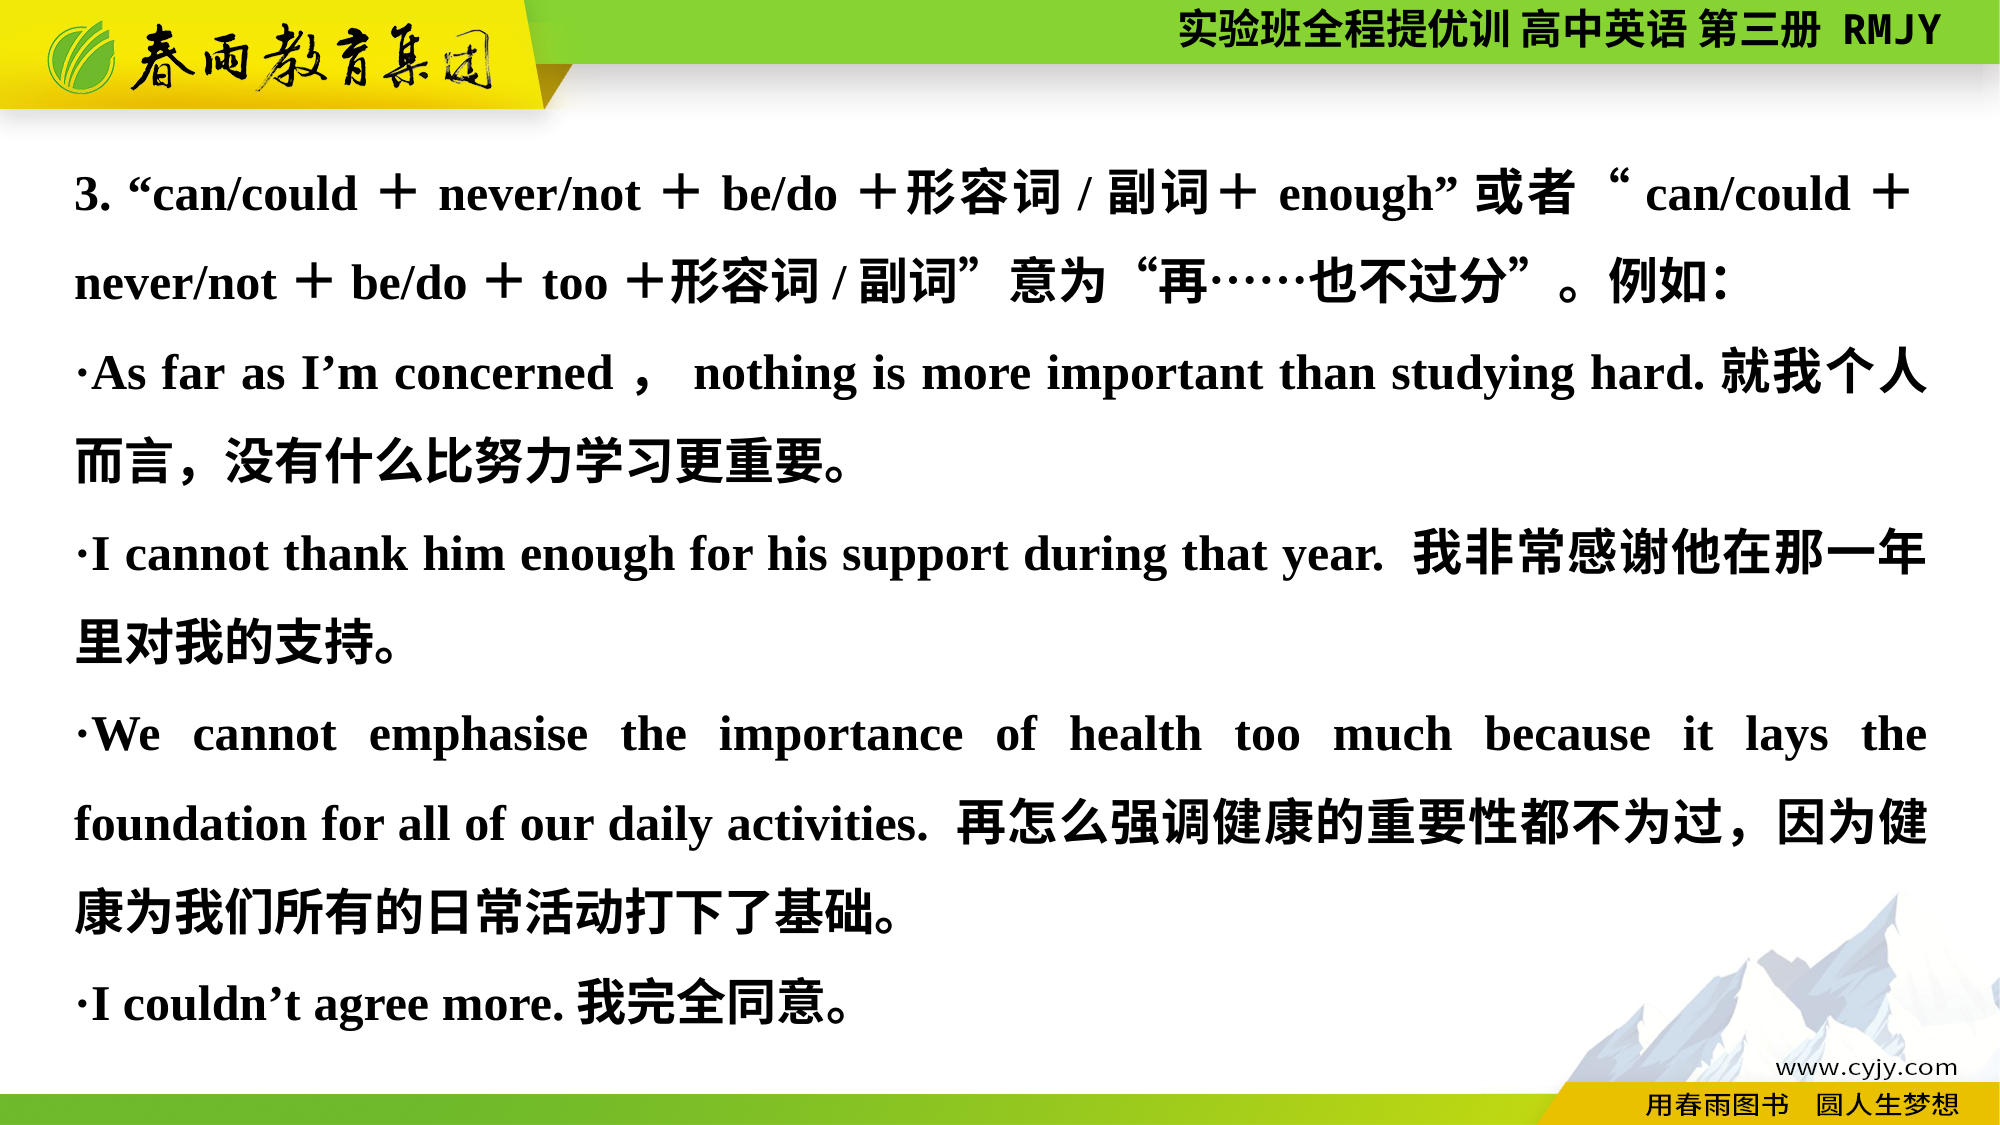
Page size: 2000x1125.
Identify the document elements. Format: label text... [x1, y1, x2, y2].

picture [0, 0, 2000, 1125]
list 3. “can/could＋never/not＋be/do＋形容词/副词＋enough”或者“can/could＋never/not＋be/do＋too＋形容词/副词”意为“再……也不过分”。例如： ·As far as I’m concerned，nothing is more important than studying hard.就我个人而言，没有什么比努力学习更重要。 ·I cannot thank him enough for his support during that year. 我非常感谢他在那一年里对我的支持。 ·We cannot emphasise the importance of health too much because it lays the foundation for all of our daily activities. 再怎么强调健康的重要性都不为过，因为健康为我们所有的日常活动打下了基础。 ·I couldn’t agree more.我完全同意。 [59, 122, 1944, 1035]
